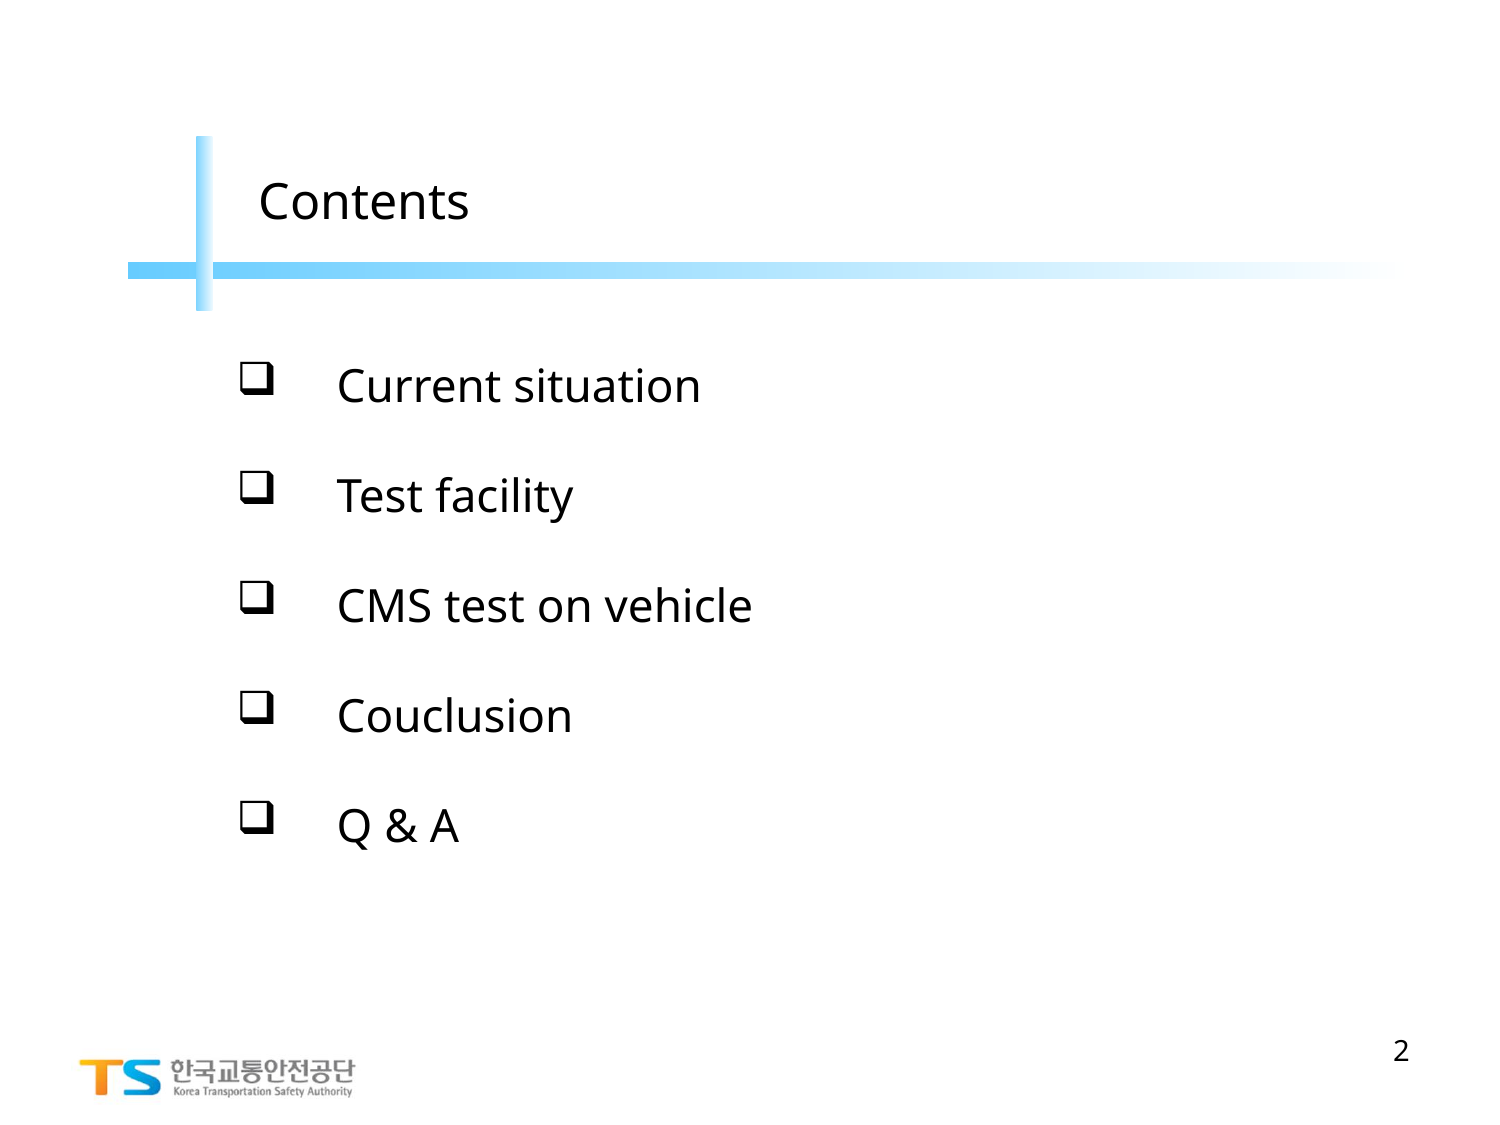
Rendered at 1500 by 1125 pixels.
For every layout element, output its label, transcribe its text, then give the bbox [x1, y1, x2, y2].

text_box Current situation Test facility CMS test on vehicle Couclusion Q & A [146, 294, 1010, 969]
slide_number 2 [1074, 1024, 1426, 1103]
picture [71, 1037, 361, 1113]
text_box [128, 262, 196, 279]
text_box [196, 136, 213, 294]
text_box Contents [243, 161, 601, 237]
text_box [213, 262, 1406, 279]
